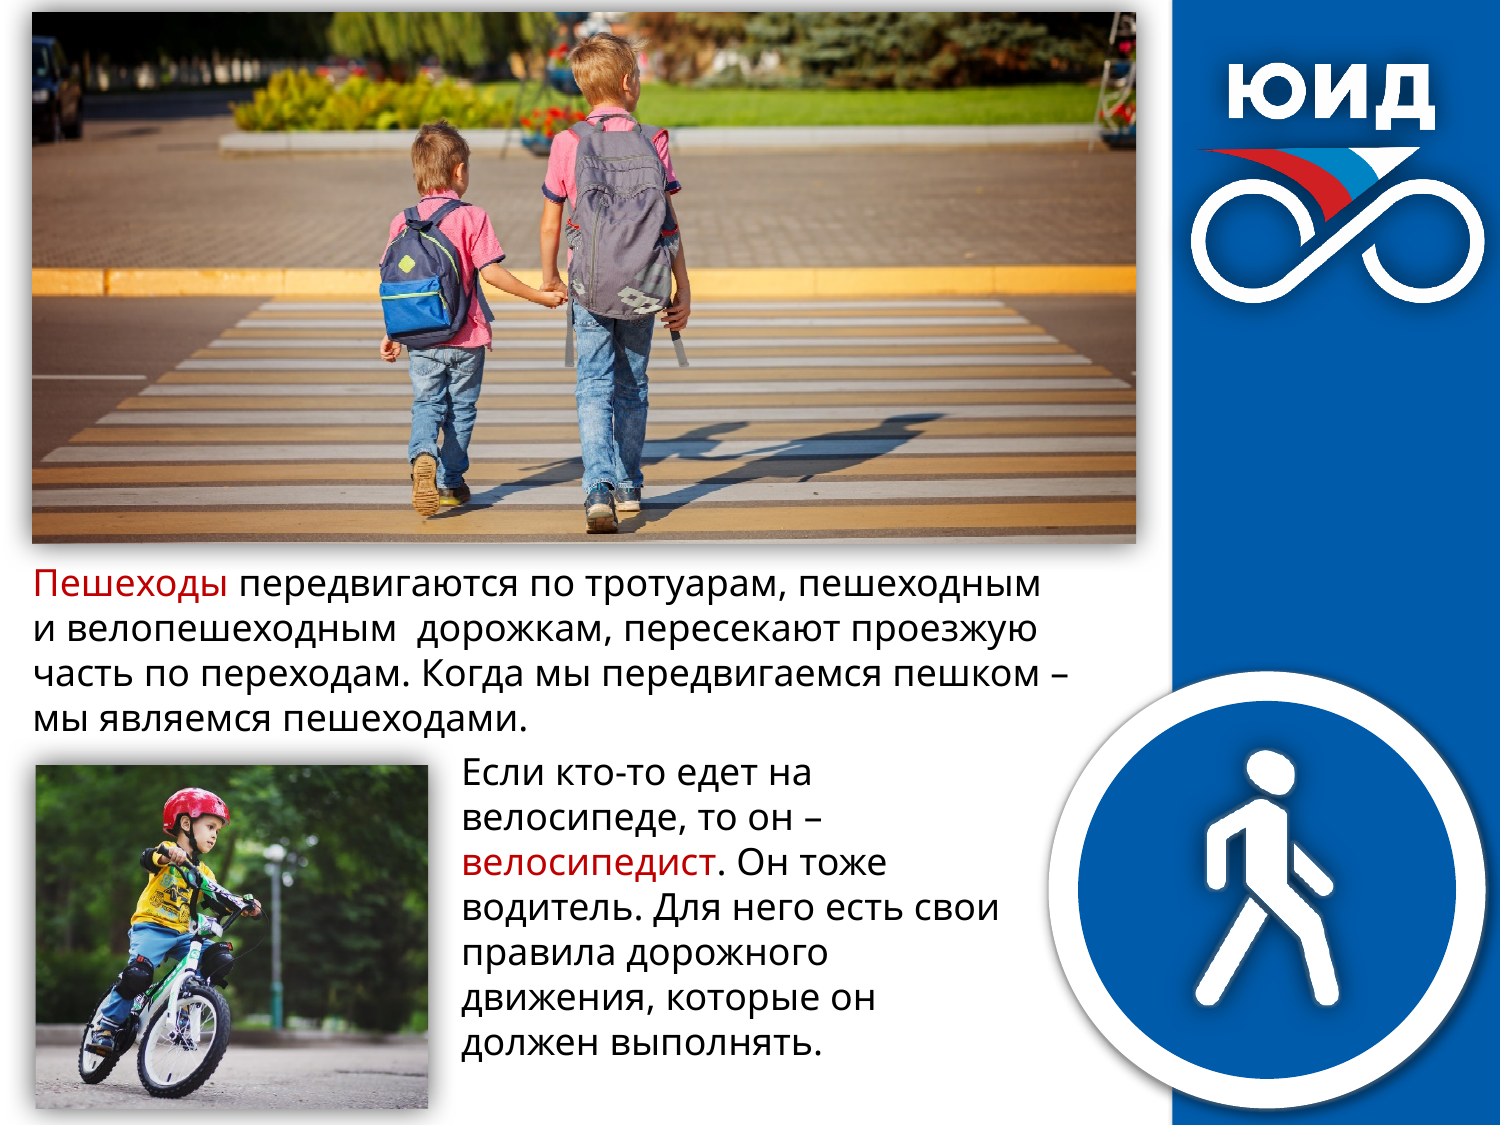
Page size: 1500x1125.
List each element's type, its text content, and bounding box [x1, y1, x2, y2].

picture [32, 12, 1048, 544]
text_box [1048, 0, 1500, 1125]
picture [35, 765, 429, 1109]
text_box Пешеходы передвигаются по тротуарам, пешеходным и велопешеходным дорожкам, пересекают проезжую часть по переходам. Когда мы передвигаемся пешком – мы являемся пешеходами. [17, 551, 1048, 747]
text_box Если кто-то едет на велосипеде, то он – велосипедист. Он тоже водитель. Для него есть свои правила дорожного движения, которые он должен выполнять. [446, 740, 1034, 1071]
